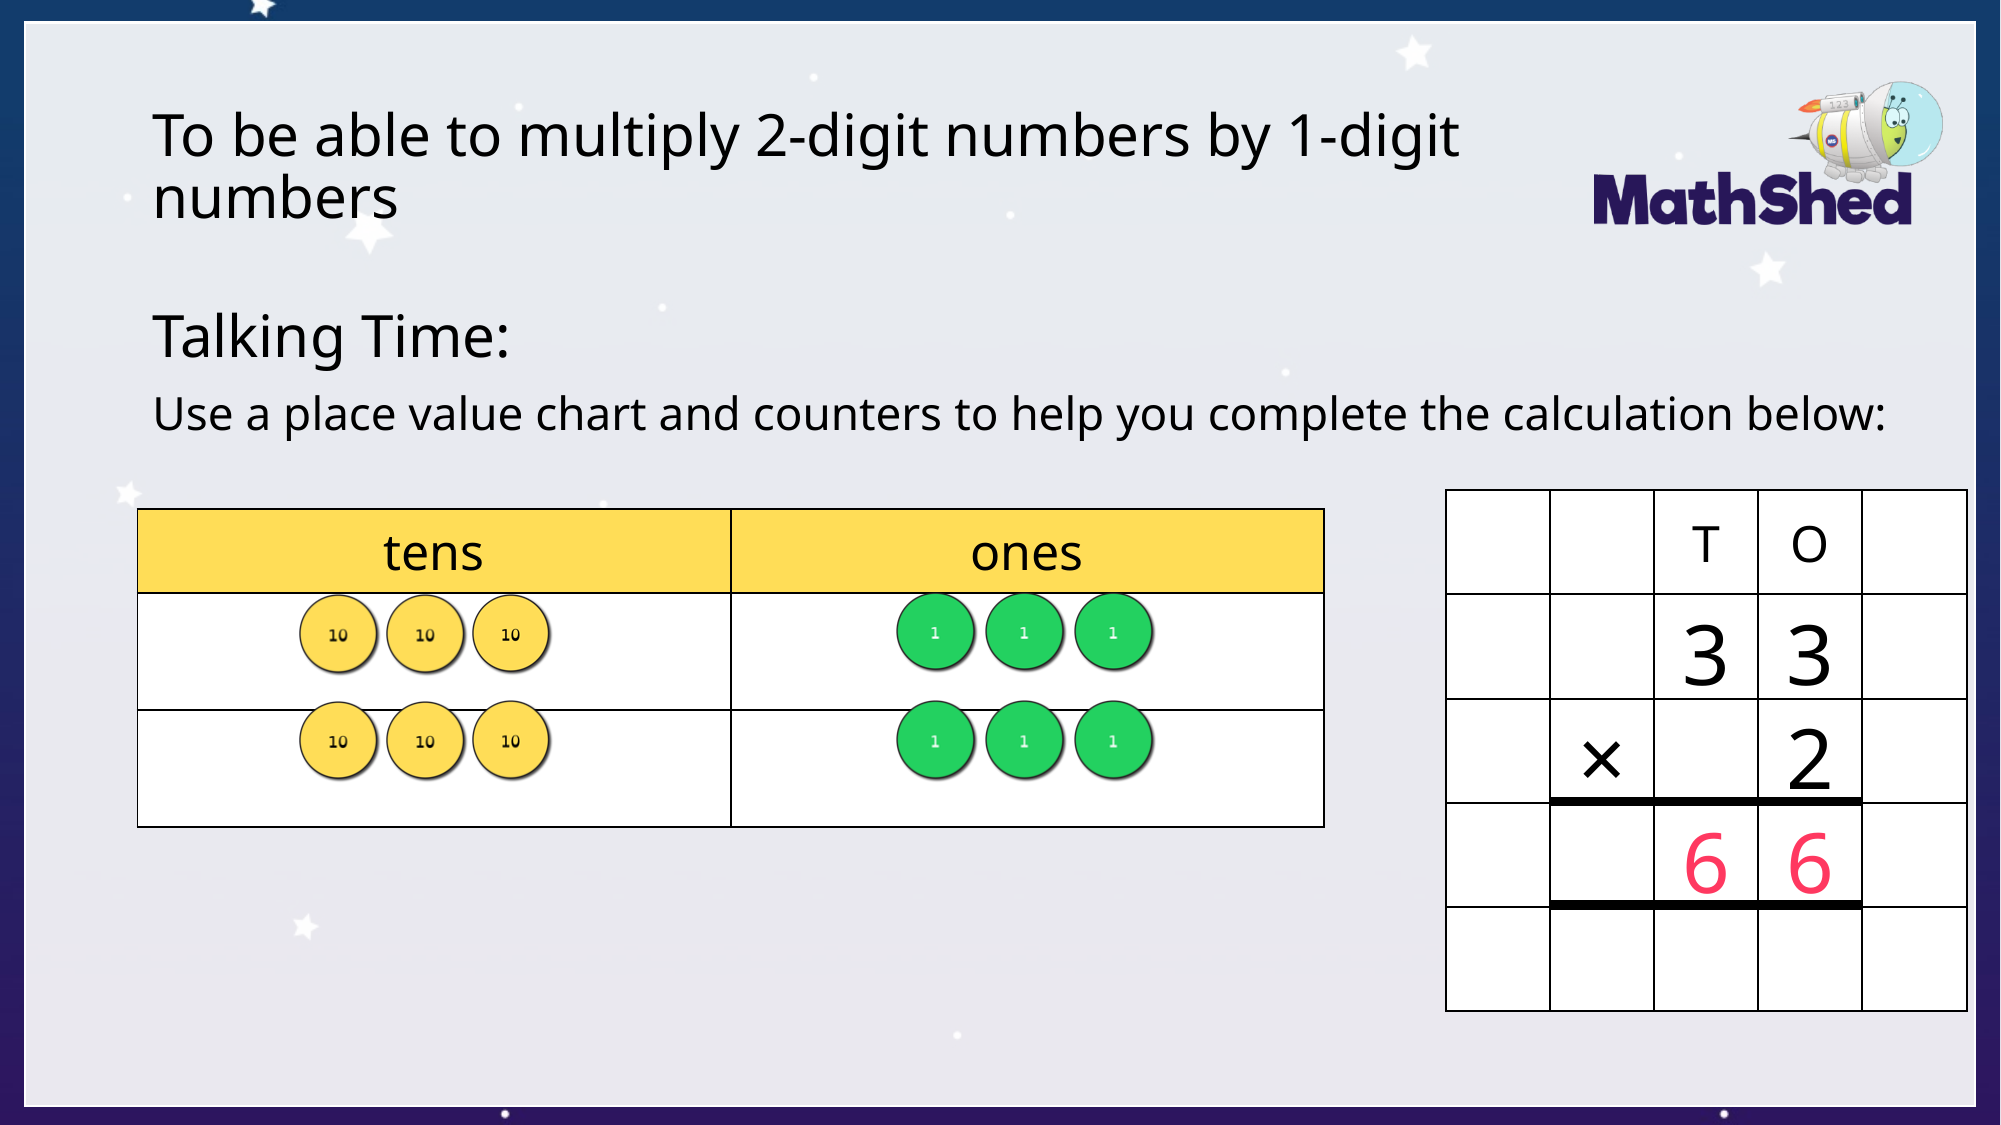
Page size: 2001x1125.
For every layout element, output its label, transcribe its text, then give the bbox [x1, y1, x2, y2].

table_cell [732, 594, 1323, 709]
text_box 3 [1757, 593, 1861, 698]
text_box [1549, 593, 1653, 698]
table_cell [732, 711, 1323, 826]
text_box 2 [1757, 698, 1861, 797]
table_header tens [138, 510, 730, 592]
text_box [1445, 906, 1549, 1012]
text_box [1445, 698, 1549, 802]
text_box [1549, 906, 1653, 1012]
table_cell [138, 711, 730, 826]
text_box × [1549, 698, 1653, 797]
text_box [1861, 698, 1968, 802]
text_box T [1653, 489, 1757, 593]
text_box [1653, 698, 1757, 797]
text_box [1861, 489, 1968, 593]
picture [0, 0, 2001, 1125]
table_header ones [732, 510, 1323, 592]
text_box [1549, 802, 1653, 900]
table_cell [138, 594, 730, 709]
text_box 6 [1757, 806, 1861, 900]
text_box 6 [1653, 806, 1757, 900]
text_box [1861, 593, 1968, 698]
text_box 3 [1653, 593, 1757, 698]
text_box [1757, 910, 1861, 1012]
text_box [1861, 802, 1968, 906]
text_box [1861, 906, 1968, 1012]
text_box [1653, 910, 1757, 1012]
title To be able to multiply 2-digit numbers by 1-digit numbers [137, 59, 1578, 278]
text_box [1445, 802, 1549, 906]
list Talking Time: Use a place value chart and counters to help you complete the calculation below: [137, 299, 1967, 1014]
text_box O [1757, 489, 1861, 593]
text_box [1445, 489, 1549, 593]
text_box [1496, 387, 1648, 489]
text_box [1549, 489, 1653, 593]
text_box [1445, 593, 1549, 698]
